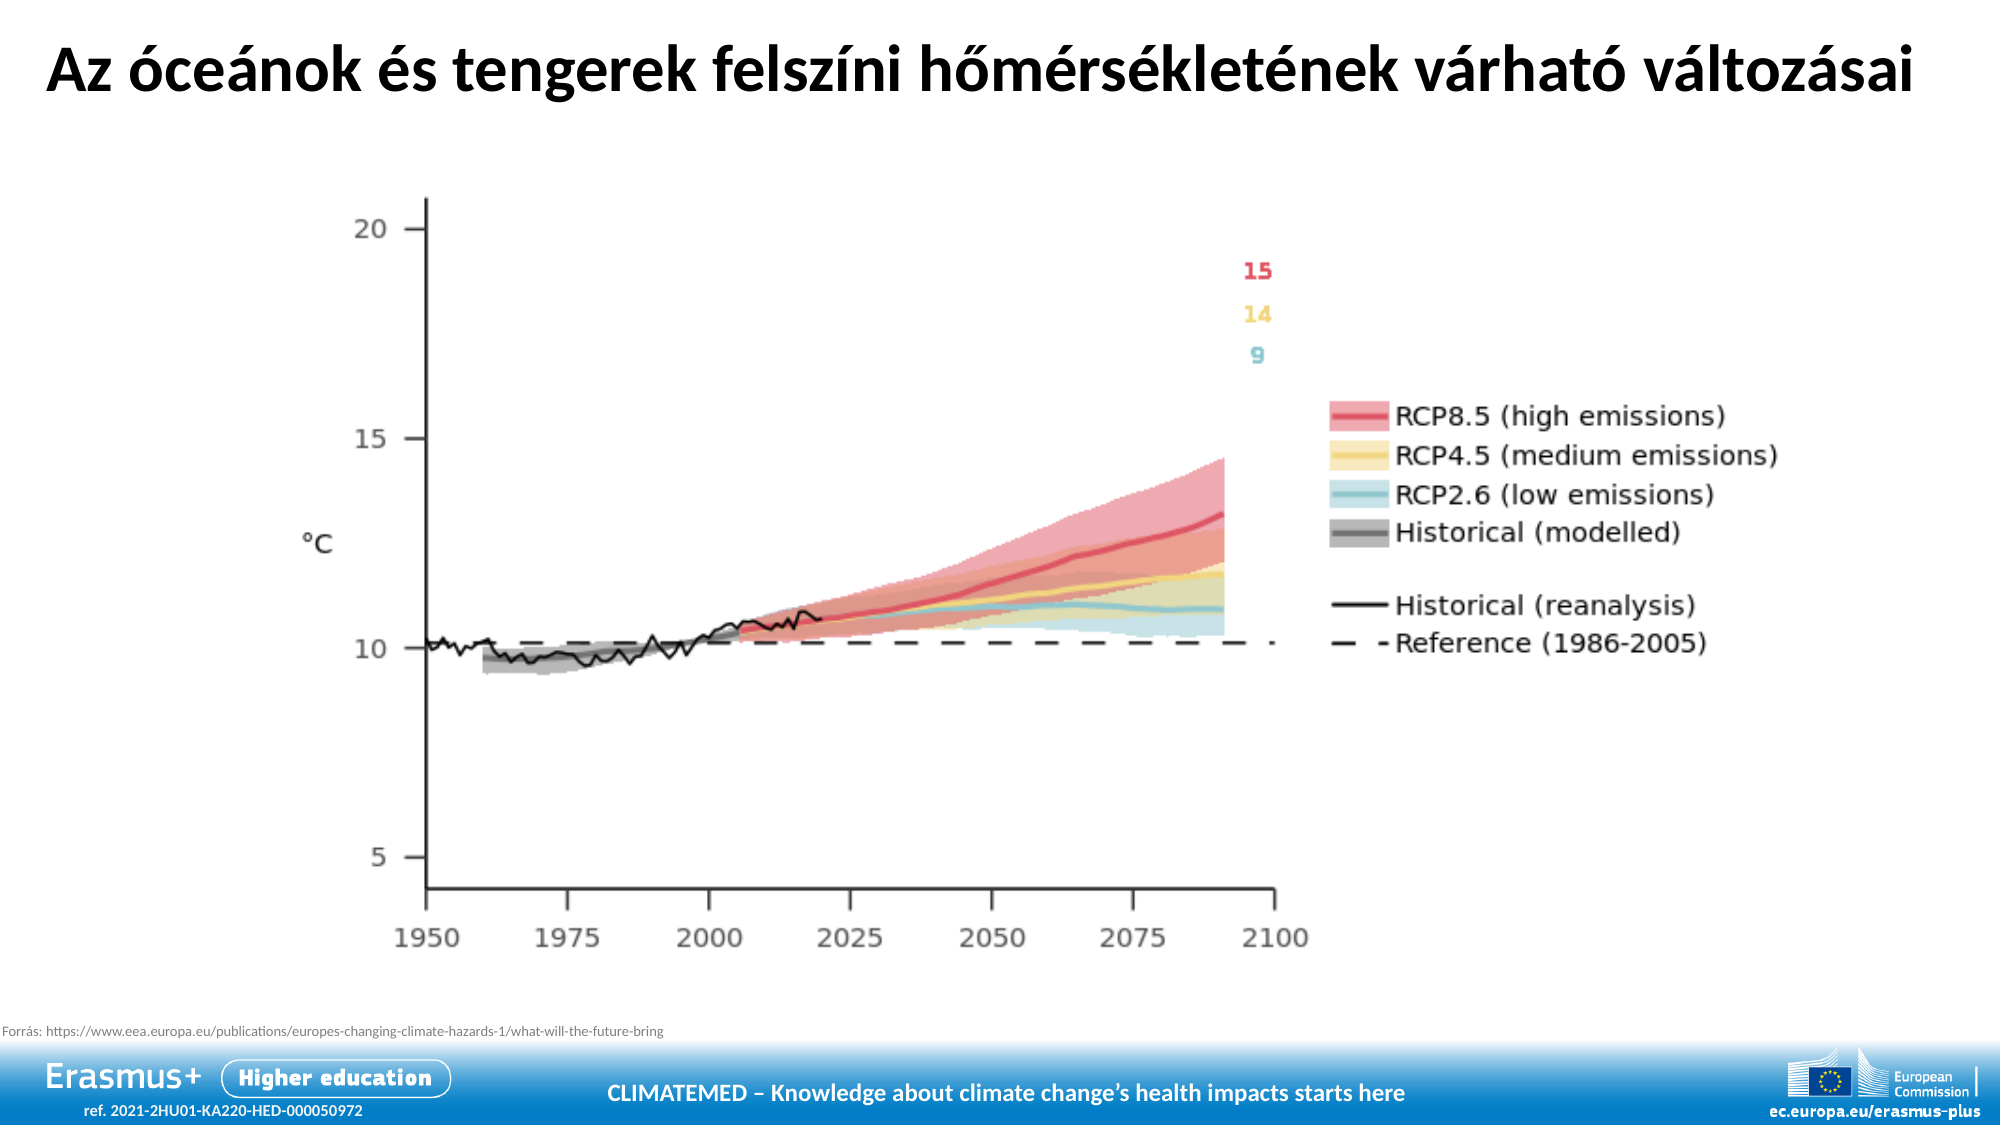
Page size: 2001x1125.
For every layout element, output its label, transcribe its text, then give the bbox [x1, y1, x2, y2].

text_box Forrás: https://www.eea.europa.eu/publications/europes-changing-climate-hazards-1/what-will-the-future-bring [0, 1014, 786, 1047]
title Az óceánok és tengerek felszíni hőmérsékletének várható változásai [31, 25, 1984, 116]
picture [0, 154, 2000, 1125]
